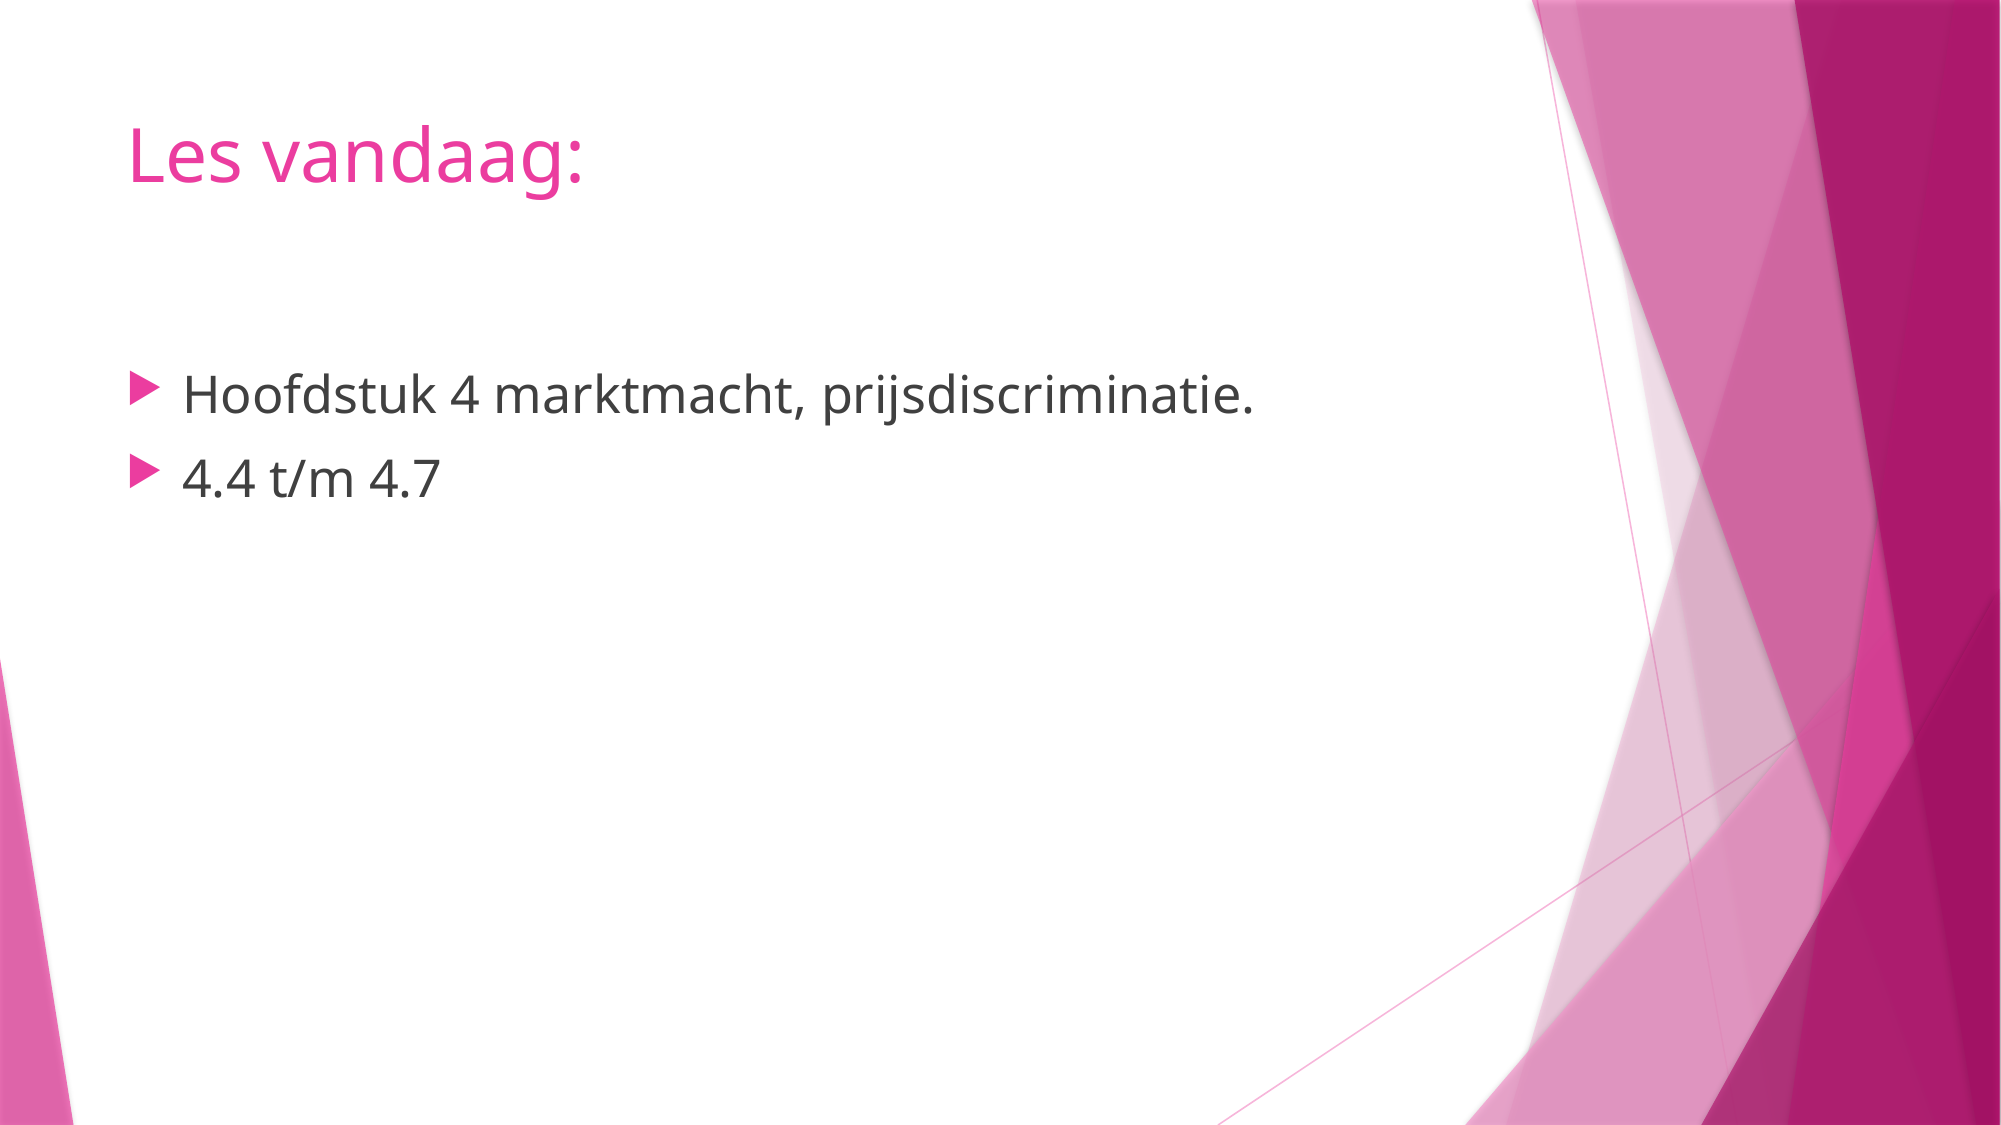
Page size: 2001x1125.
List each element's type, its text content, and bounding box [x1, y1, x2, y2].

list Hoofdstuk 4 marktmacht, prijsdiscriminatie. 4.4 t/m 4.7 [111, 354, 1522, 992]
title Les vandaag: [111, 99, 1522, 317]
